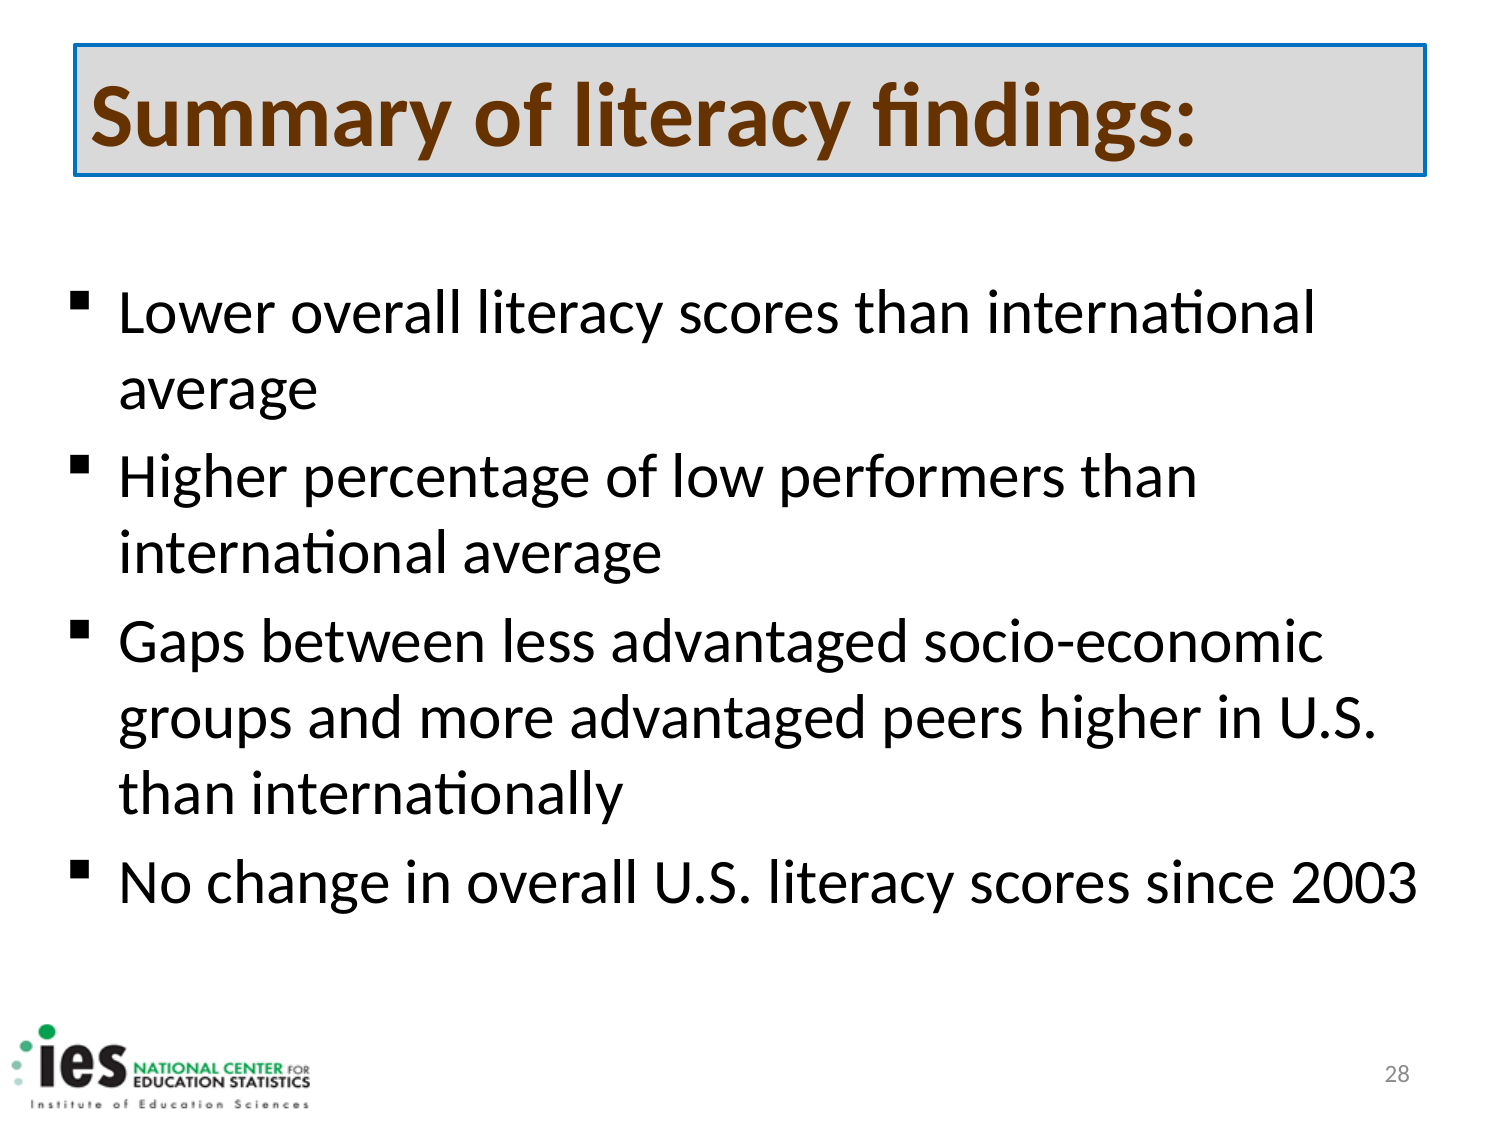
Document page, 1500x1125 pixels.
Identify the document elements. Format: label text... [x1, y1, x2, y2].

slide_number 28 [1074, 1042, 1425, 1103]
picture [0, 1011, 337, 1125]
title Summary of literacy findings: [75, 45, 1425, 175]
list Lower overall literacy scores than international average Higher percentage of low performers than international average Gaps between less advantaged socio-economic groups and more advantaged peers higher in U.S. than internationally No change in overall U.S. literacy scores since 2003 [50, 262, 1450, 1005]
